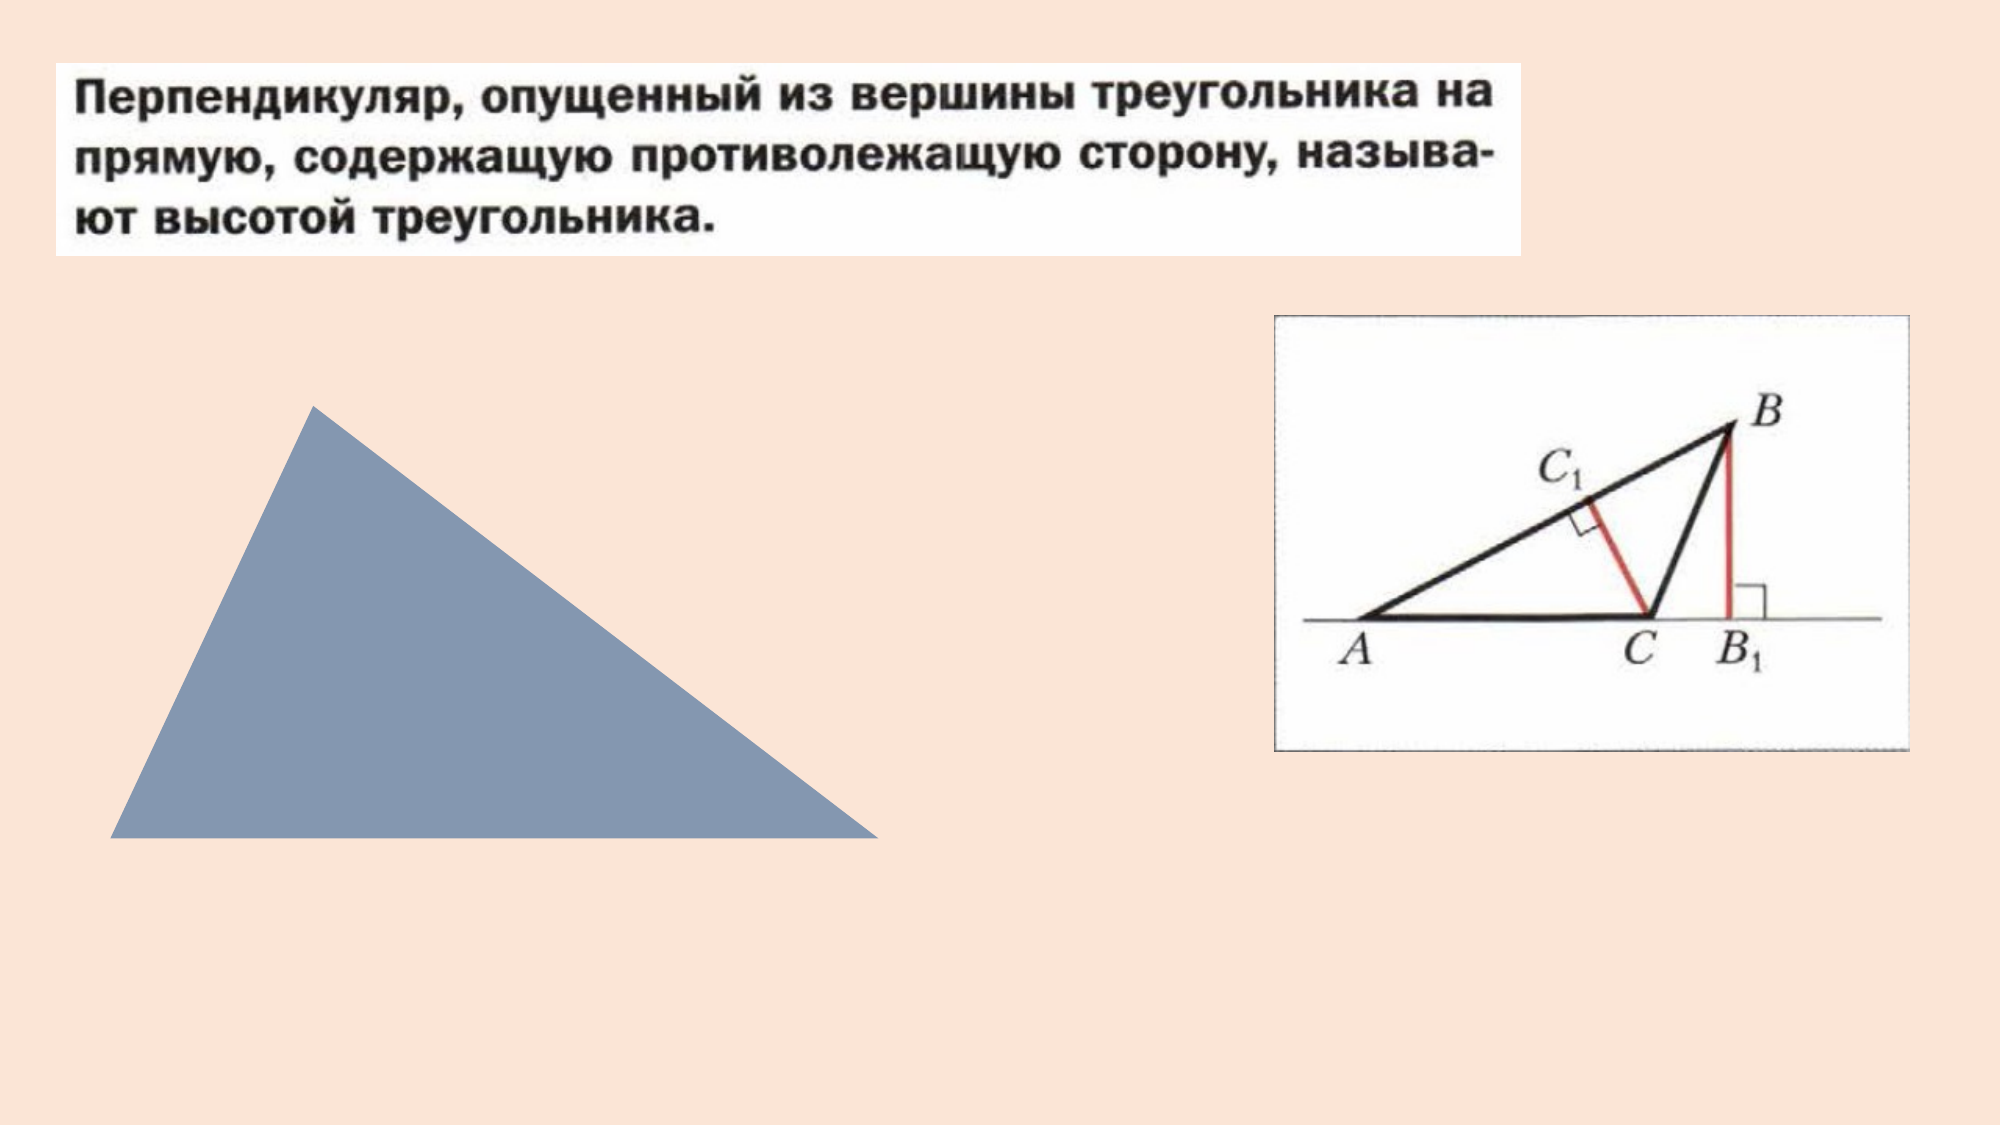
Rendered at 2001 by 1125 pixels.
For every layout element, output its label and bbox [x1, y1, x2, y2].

picture [1274, 315, 1910, 752]
text_box [110, 405, 879, 839]
picture [56, 63, 1521, 256]
